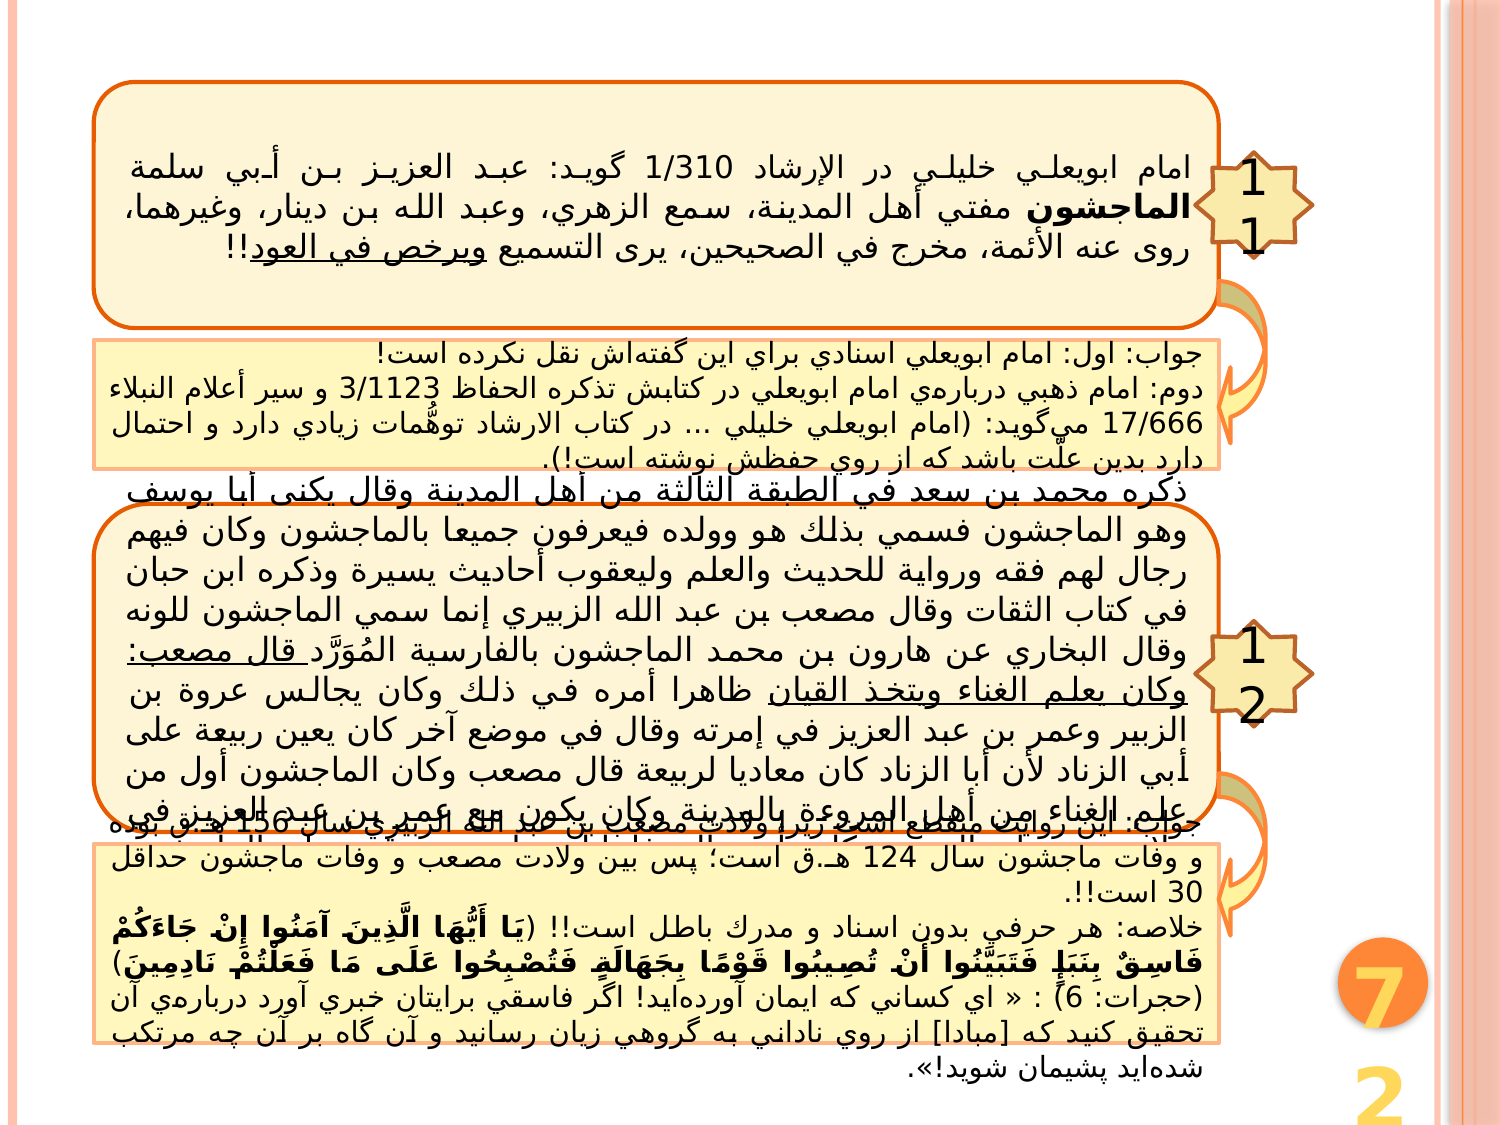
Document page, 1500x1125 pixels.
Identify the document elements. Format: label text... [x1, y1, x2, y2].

text_box [1216, 771, 1268, 938]
text_box امام ابويعلي خليلي در الإرشاد 1/310 گويد: عبد العزيز بن أبي سلمة الماجشون مفتي أهل المدينة، سمع الزهري، وعبد الله بن دينار، وغيرهما، روى عنه الأئمة، مخرج في الصحيحين، يرى التسميع ويرخص في العود!! [91, 79, 1221, 331]
text_box [1216, 279, 1268, 446]
text_box 12 [1193, 618, 1315, 729]
text_box امام مزي در تهذيب الكمال 32/336 گويد: يعقوب بن أبي سلمة الماجشون ... ذكره محمد بن سعد في الطبقة الثالثة من أهل المدينة وقال يكنى أبا يوسف وهو الماجشون فسمي بذلك هو وولده فيعرفون جميعا بالماجشون وكان فيهم رجال لهم فقه ورواية للحديث والعلم وليعقوب أحاديث يسيرة وذكره ابن حبان في كتاب الثقات وقال مصعب بن عبد الله الزبيري إنما سمي الماجشون للونه وقال البخاري عن هارون بن محمد الماجشون بالفارسية المُوَرَّد قال مصعب: وكان يعلم الغناء ويتخذ القيان ظاهرا أمره في ذلك وكان يجالس عروة بن الزبير وعمر بن عبد العزيز في إمرته وقال في موضع آخر كان يعين ربيعة على أبي الزناد لأن أبا الزناد كان معاديا لربيعة قال مصعب وكان الماجشون أول من علم الغناء من أهل المروءة بالمدينة وكان يكون مع عمر بن عبد العزيز في ولاية عمر على المدينة وكان يأنس إليه فلما استخلف عمر قدم عليه الماجشون فقال له عمر انا تركناك حين تركنا لبس الخز فانصرف عنه!! [91, 501, 1221, 835]
text_box جواب: اين روايت منقطع است زيرا ولادت مصعب بن عبد الله الزبيري سال 156 هـ.ق بوده و وفات ماجشون سال 124 هـ.ق است؛ پس بين ولادت مصعب و وفات ماجشون حداقل 30 است!!. خلاصه: هر حرفي بدون اسناد و مدرك باطل است!! (يَا أَيُّهَا الَّذِينَ آمَنُوا إِنْ جَاءَكُمْ فَاسِقٌ بِنَبَإٍ فَتَبَيَّنُوا أَنْ تُصِيبُوا قَوْمًا بِجَهَالَةٍ فَتُصْبِحُوا عَلَى مَا فَعَلْتُمْ نَادِمِينَ) (حجرات: 6) : « اي كساني كه ايمان آورده‌ايد! اگر فاسقي برايتان خبري آورد درباره‌ي آن تحقيق كنيد كه [مبادا] از روي ناداني به گروهي زيان رسانيد و آن گاه بر آن چه مرتكب شده‌ايد پشيمان شويد!». [92, 842, 1221, 1045]
text_box جواب: اول: امام ابويعلي اسنادي براي اين گفته‌اش نقل نكرده‌ است! دوم: امام ذهبي درباره‌ي امام ابويعلي در كتابش تذكره الحفاظ 3/1123 و سير أعلام النبلاء 17/666 مي‌گويد: (امام ابويعلي خليلي ... در كتاب الارشاد توهُّمات زيادي دارد و احتمال دارد بدين علّت باشد كه از روي حفظش نوشته است!). [92, 338, 1221, 471]
text_box 11 [1193, 150, 1315, 260]
text_box 72 [1318, 937, 1444, 1125]
